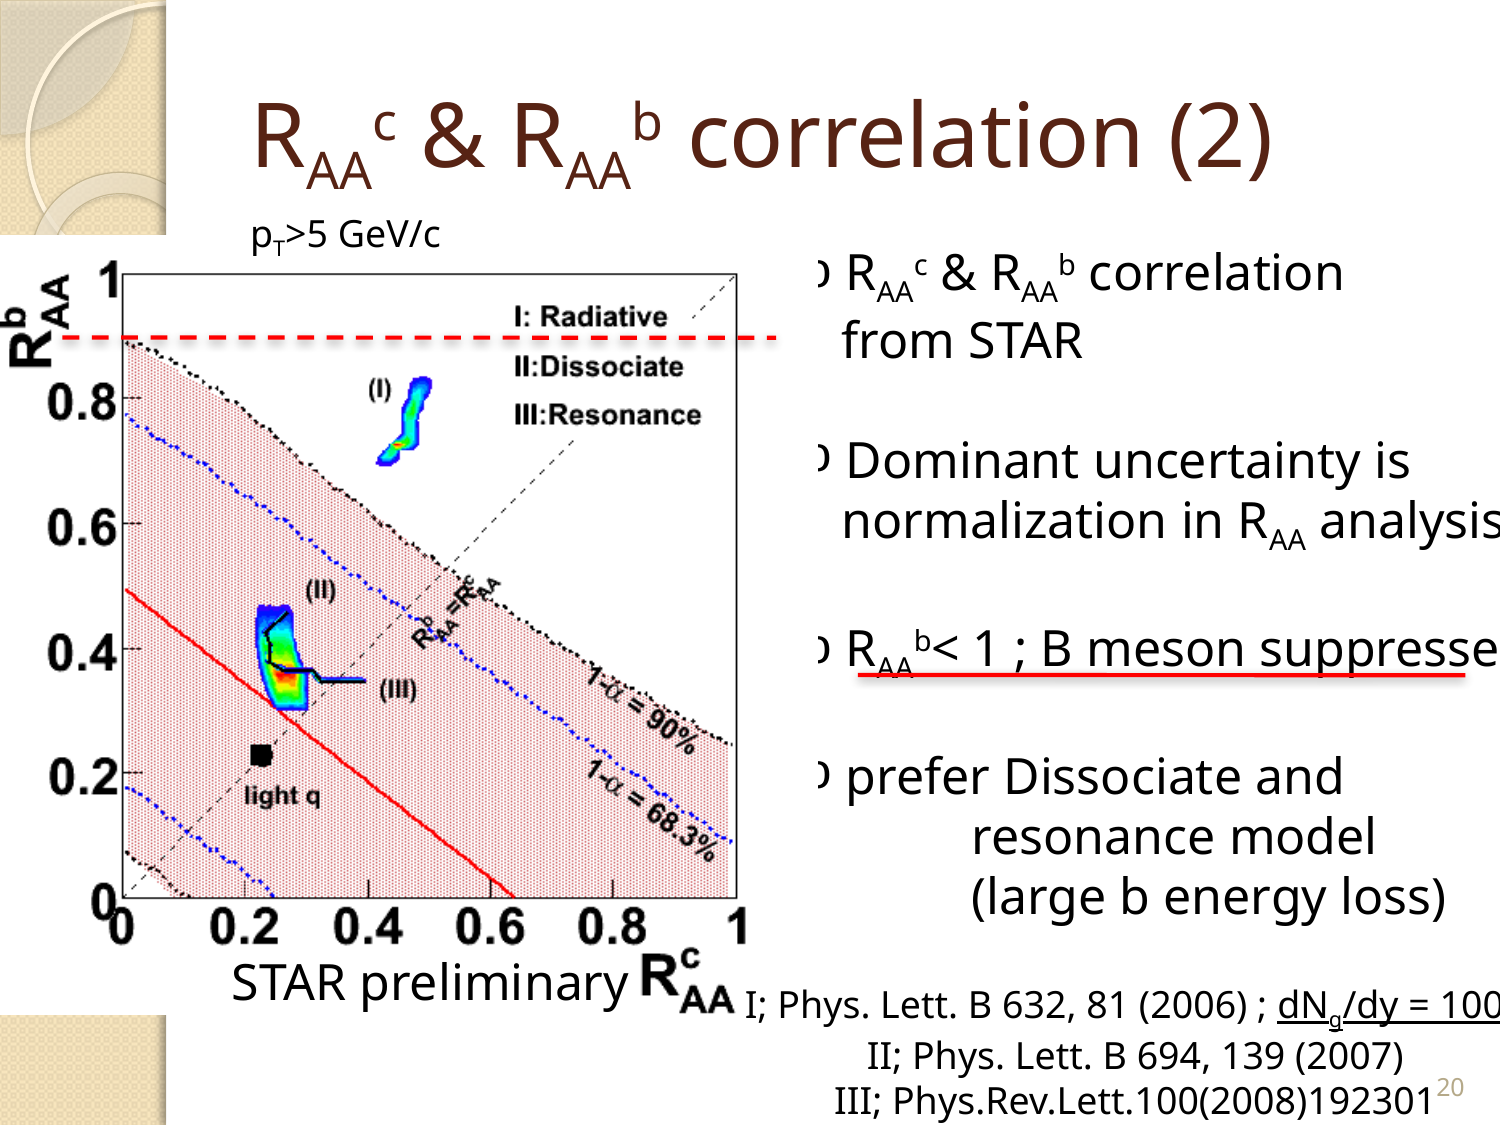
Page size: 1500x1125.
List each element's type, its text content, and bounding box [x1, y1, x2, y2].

text_box RAAc & RAAb correlation from STAR Dominant uncertainty is normalization in RAA analysis RAAb< 1 ; B meson suppressed prefer Dissociate and resonance model (large b energy loss) [816, 232, 1500, 973]
title RAAc & RAAb correlation (2) [235, 45, 1466, 232]
picture [0, 235, 818, 1015]
text_box pT>5 GeV/c [235, 202, 456, 232]
text_box I; Phys. Lett. B 632, 81 (2006) ; dNg/dy = 1000 II; Phys. Lett. B 694, 139 (2007) III; Phys.Rev.Lett.100(2008)192301 [730, 973, 1500, 1125]
